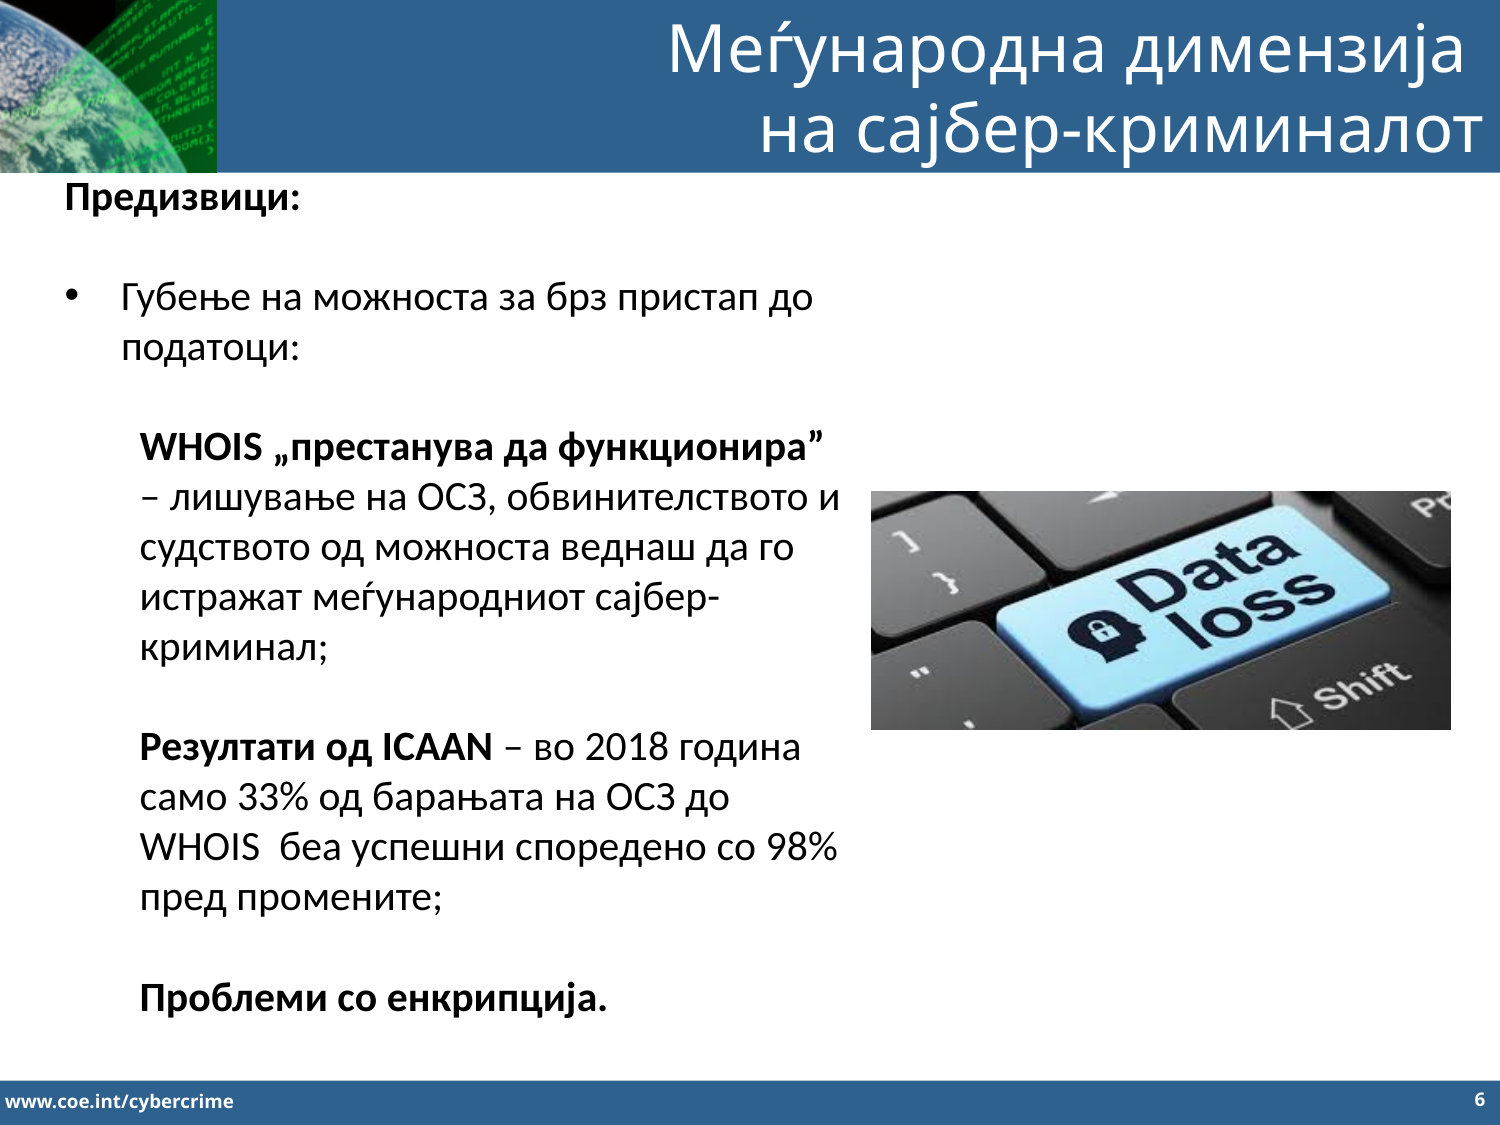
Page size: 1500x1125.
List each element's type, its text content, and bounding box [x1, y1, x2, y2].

picture [871, 491, 1451, 730]
text_box Меѓународна димензија на сајбер-криминалот [329, 9, 1500, 162]
slide_number 6 [1149, 1079, 1500, 1125]
picture [0, 1, 217, 173]
text_box Предизвици: Губење на можноста за брз пристап до податоци: WHOIS „престанува да функционира” – лишување на ОСЗ, обвинителството и судството од можноста веднаш да го истражат меѓународниот сајбер-криминал; Резултати од ICAAN – во 2018 година само 33% од барањата на ОСЗ до WHOIS беа успешни споредено со 98% пред промените; Проблеми со енкрипција. [49, 161, 861, 1027]
